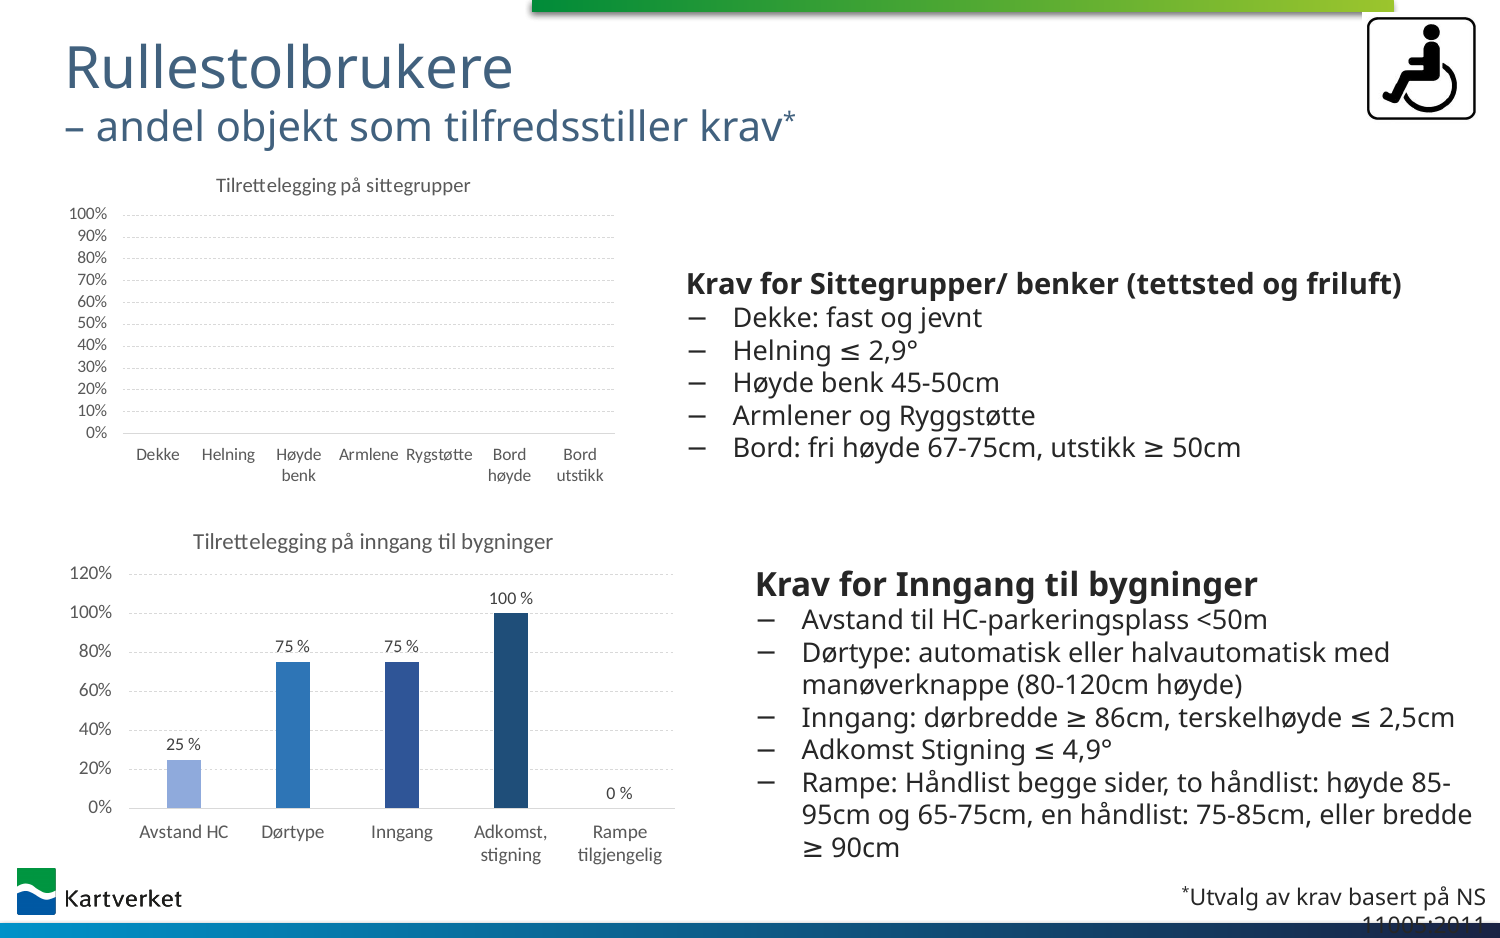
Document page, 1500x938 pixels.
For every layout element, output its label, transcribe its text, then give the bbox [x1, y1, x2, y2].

text_box Krav for Inngang til bygninger Avstand til HC-parkeringsplass <50m Dørtype: automatisk eller halvautomatisk med manøverknappe (80-120cm høyde) Inngang: dørbredde ≥ 86cm, terskelhøyde ≤ 2,5cm Adkomst Stigning ≤ 4,9° Rampe: Håndlist begge sider, to håndlist: høyde 85-95cm og 65-75cm, en håndlist: 75-85cm, eller bredde ≥ 90cm [740, 555, 1491, 870]
text_box *Utvalg av krav basert på NS 11005:2011 [1068, 873, 1500, 938]
picture [62, 166, 625, 492]
text_box Rullestolbrukere – andel objekt som tilfredsstiller krav* [49, 25, 1431, 158]
picture [1362, 12, 1481, 126]
picture [62, 520, 685, 874]
text_box Krav for Sittegrupper/ benker (tettsted og friluft) Dekke: fast og jevnt Helning ≤ 2,9° Høyde benk 45-50cm Armlener og Ryggstøtte Bord: fri høyde 67-75cm, utstikk ≥ 50cm [670, 258, 1418, 471]
